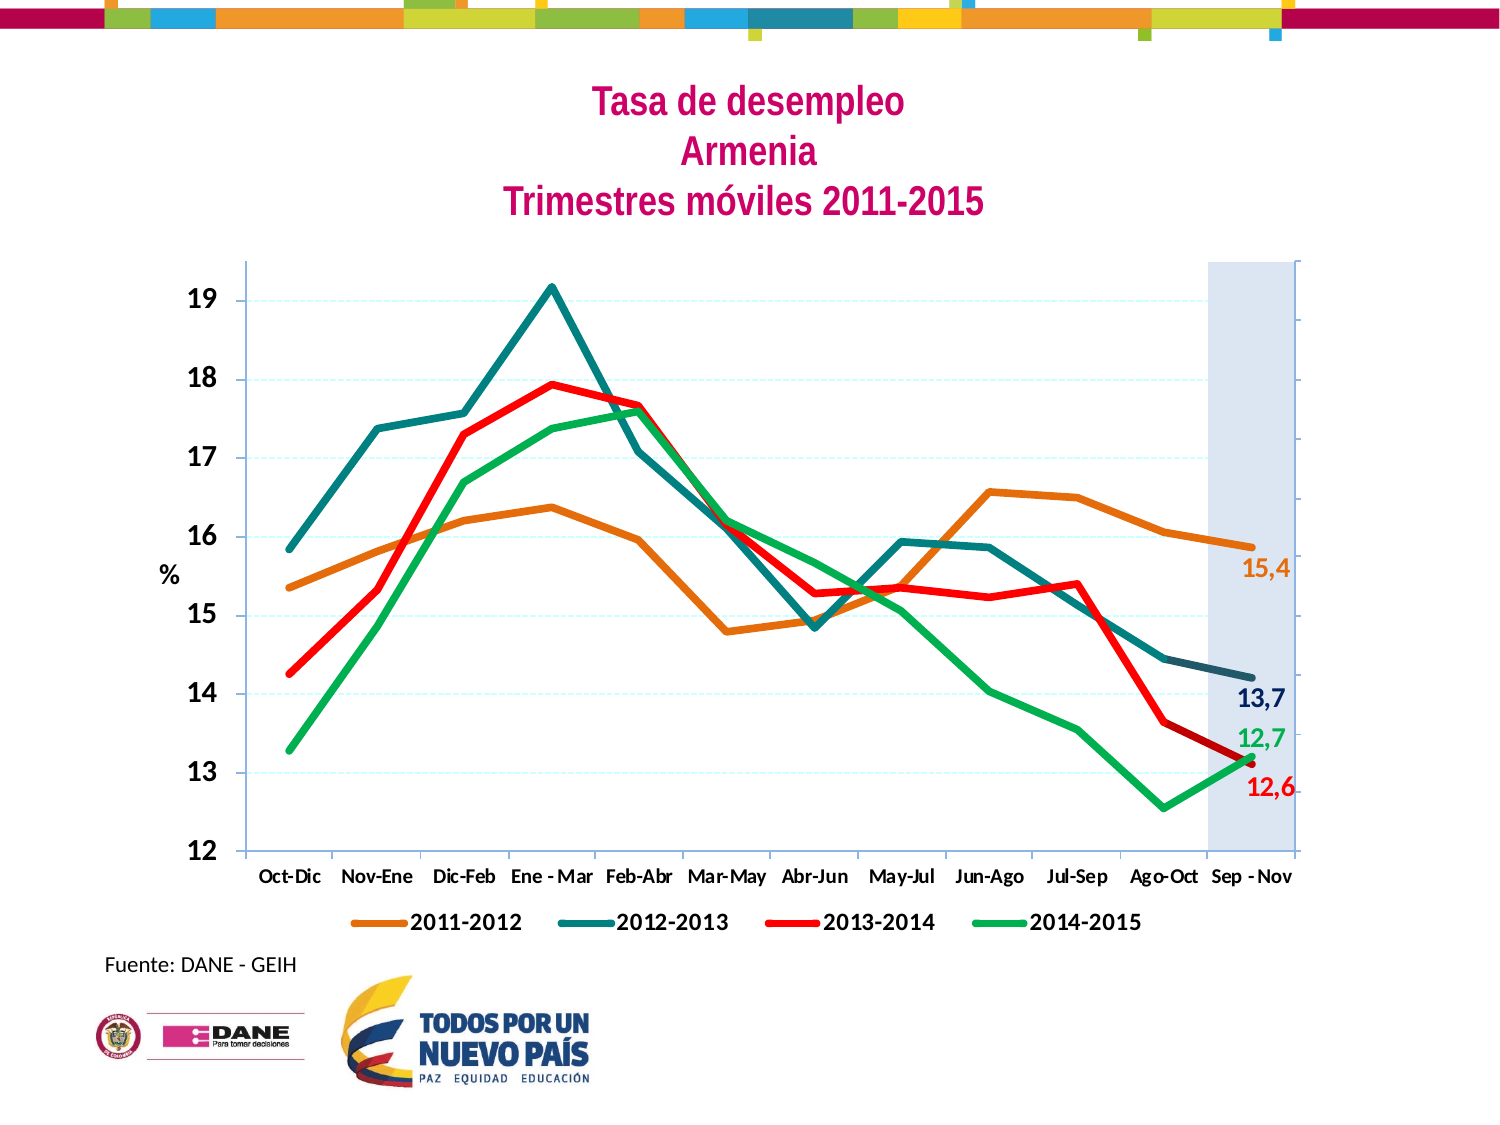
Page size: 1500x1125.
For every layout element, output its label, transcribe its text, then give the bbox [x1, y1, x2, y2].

picture [52, 955, 632, 1118]
picture [150, 232, 1350, 943]
text_box Tasa de desempleo Armenia Trimestres móviles 2011-2015 [162, 66, 1335, 231]
text_box Fuente: DANE - GEIH [90, 942, 318, 985]
picture [0, 0, 1500, 41]
